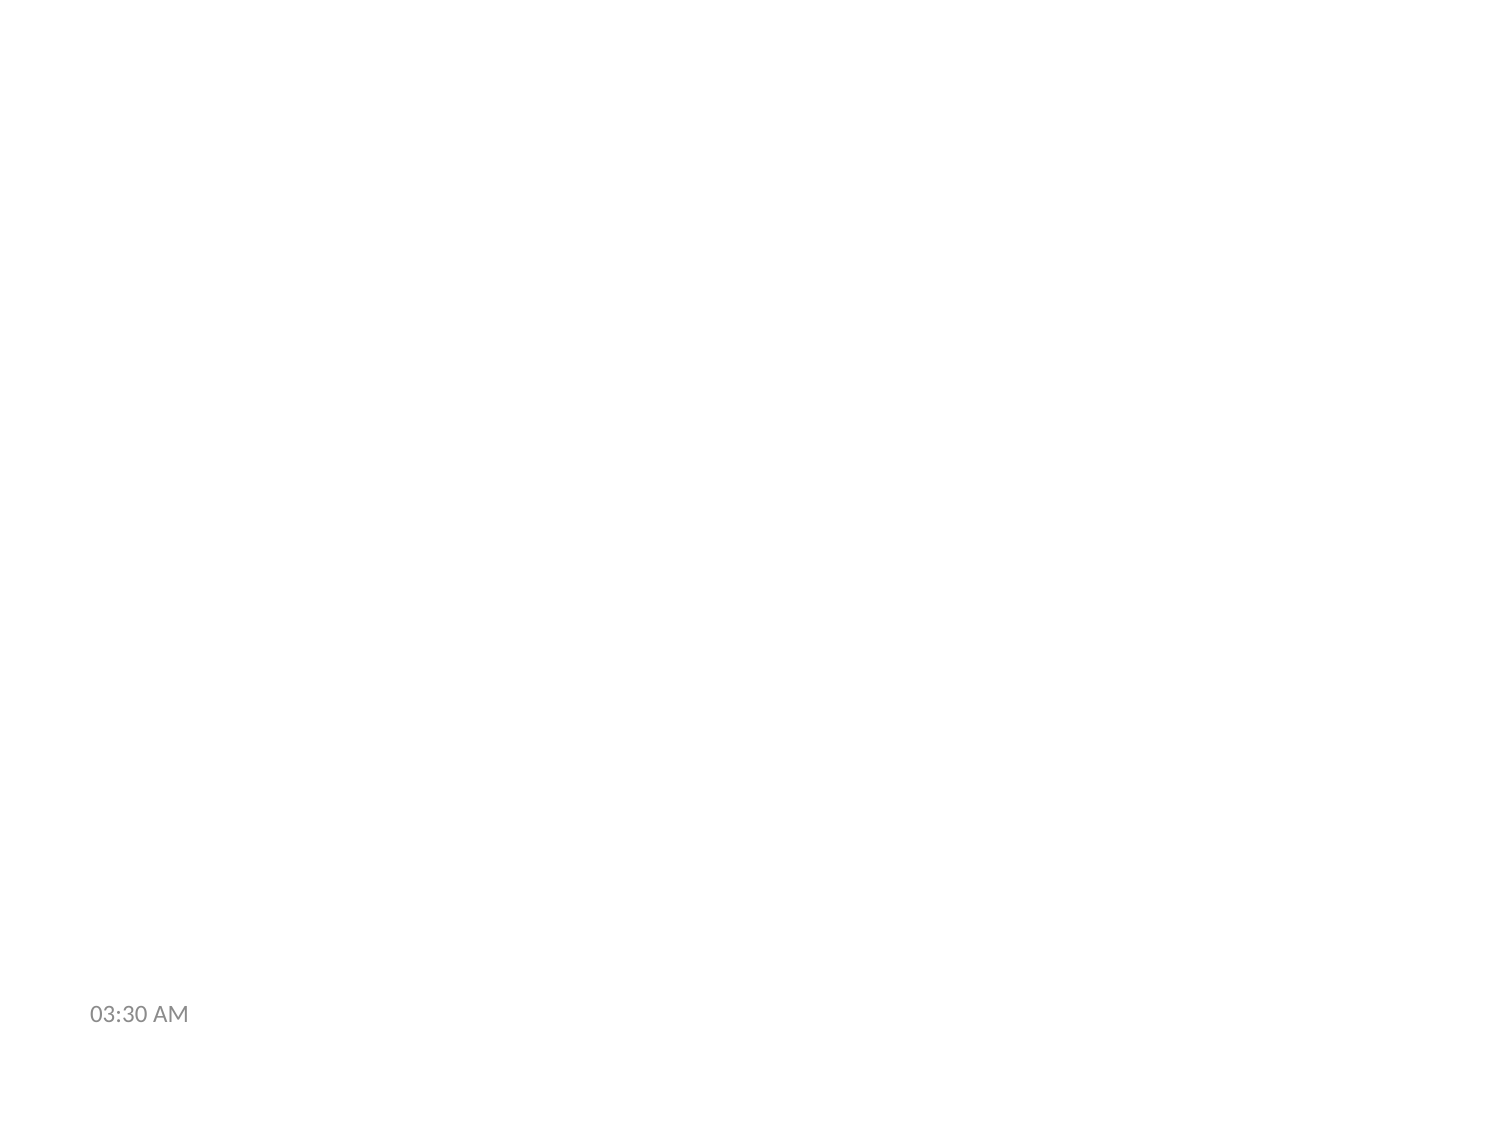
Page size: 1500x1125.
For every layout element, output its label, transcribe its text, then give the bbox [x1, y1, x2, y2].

text_box 3:35 PM [75, 982, 425, 1043]
